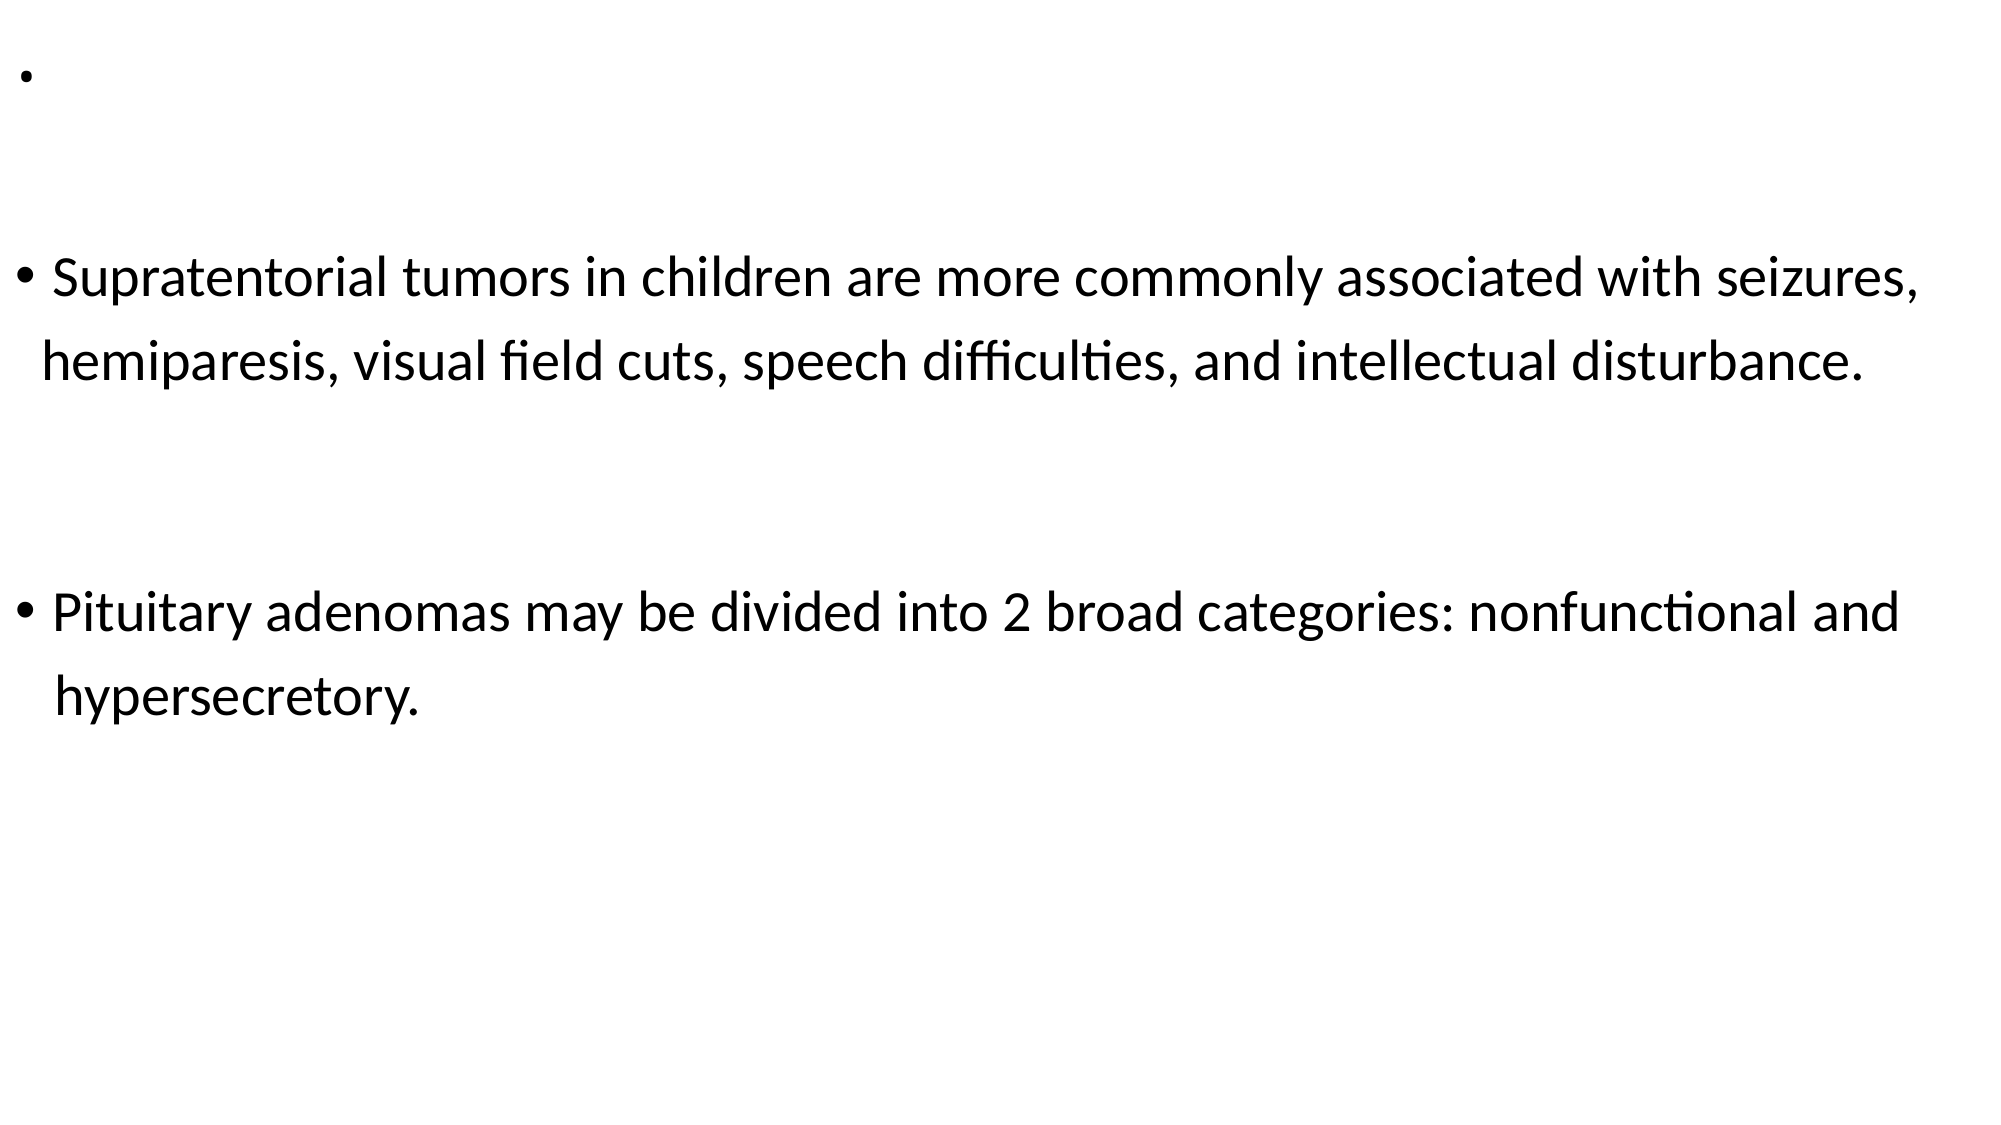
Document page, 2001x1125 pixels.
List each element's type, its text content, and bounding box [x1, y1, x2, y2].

list Supratentorial tumors in children are more commonly associated with seizures, hemiparesis, visual field cuts, speech difficulties, and intellectual disturbance. Pituitary adenomas may be divided into 2 broad categories: nonfunctional and hypersecretory. [0, 147, 2000, 1125]
title . [0, 0, 1863, 108]
